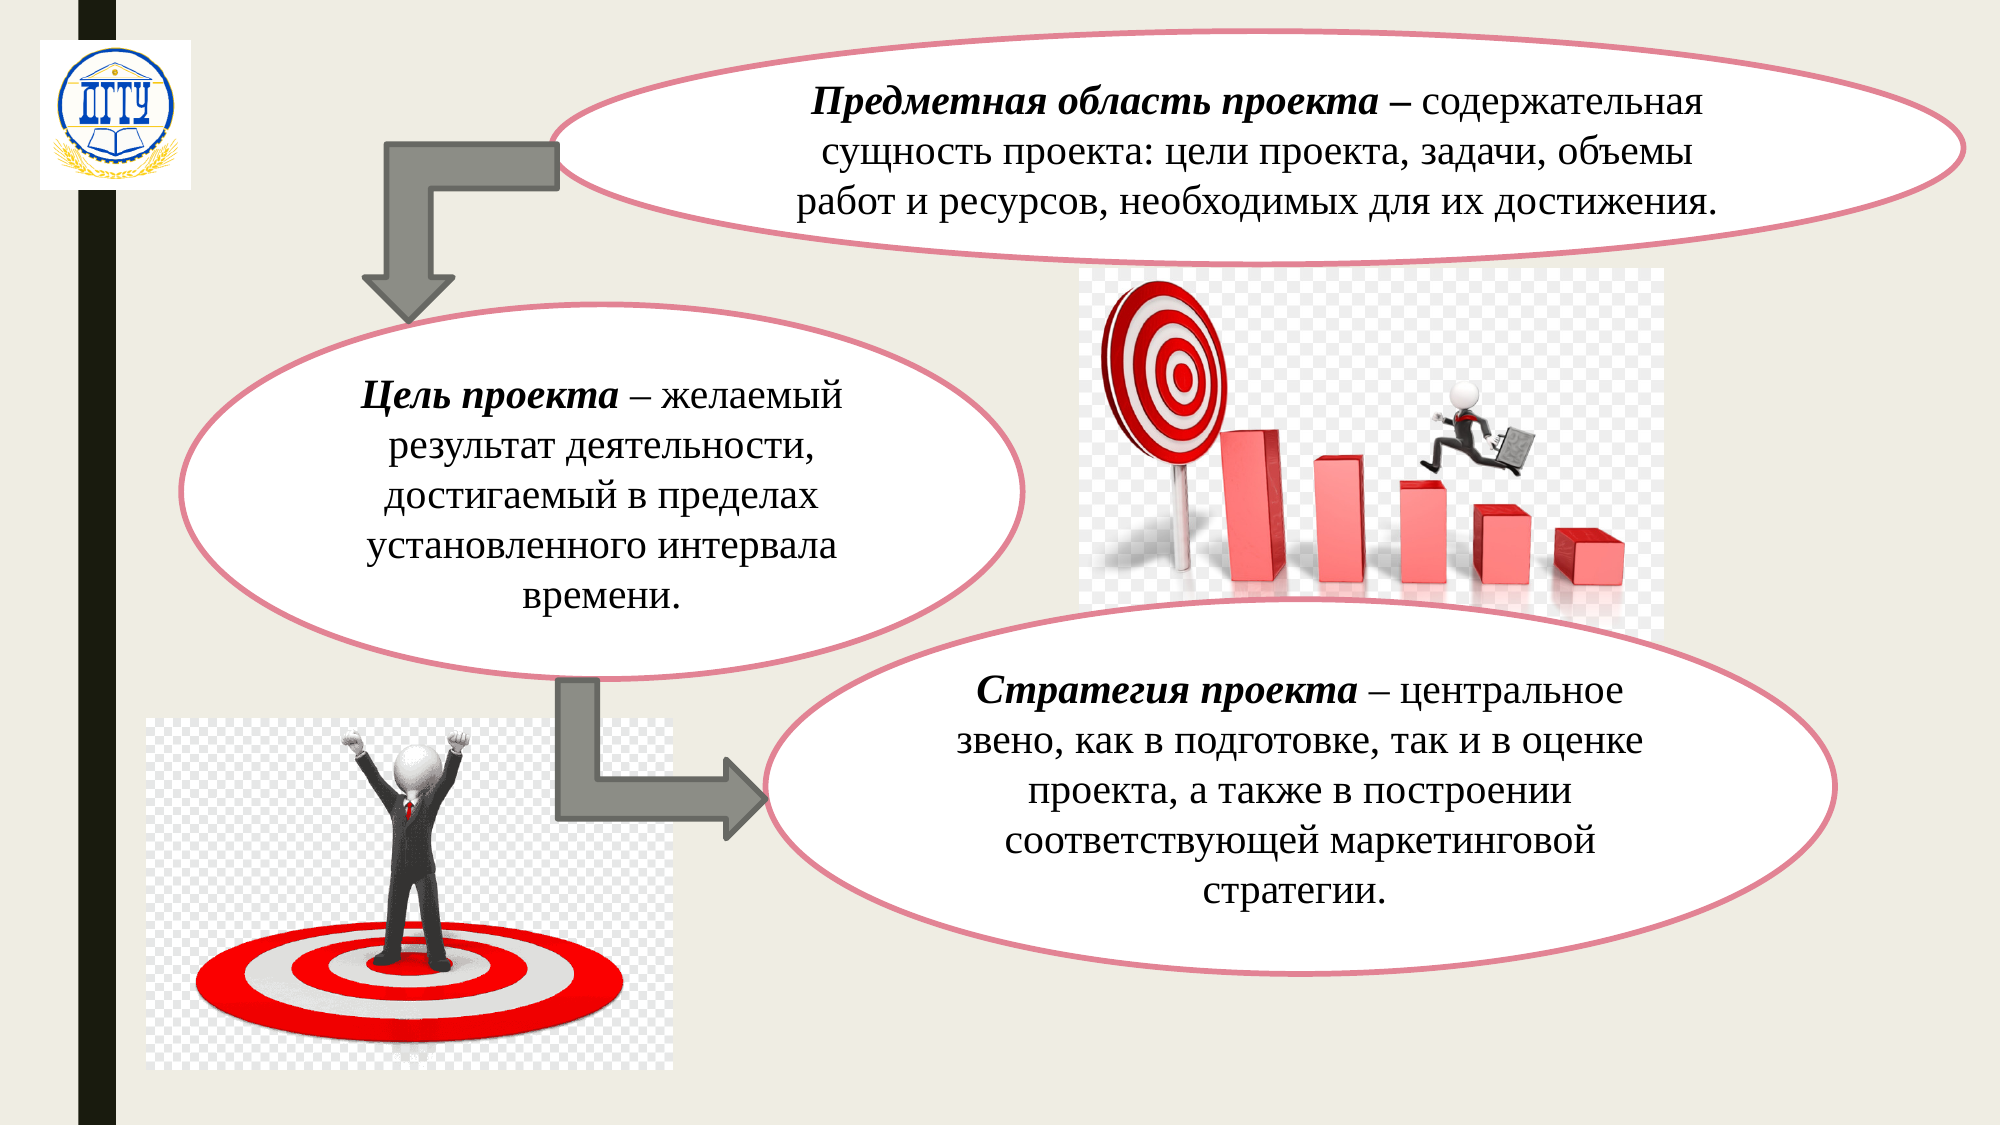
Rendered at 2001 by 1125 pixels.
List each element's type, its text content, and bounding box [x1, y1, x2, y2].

picture [1079, 268, 1664, 641]
text_box [673, 756, 769, 842]
text_box [361, 141, 560, 325]
text_box Предметная область проекта – содержательная сущность проекта: цели проекта, задачи, объемы работ и ресурсов, необходимых для их достижения. [549, 28, 1967, 268]
text_box Цель проекта – желаемый результат деятельности, достигаемый в пределах установленного интервала времени. [178, 301, 1026, 682]
text_box Стратегия проекта – центральное звено, как в подготовке, так и в оценке проекта, а также в построении соответствующей маркетинговой стратегии. [762, 613, 1838, 977]
text_box [554, 677, 601, 718]
picture [40, 40, 191, 190]
picture [146, 718, 673, 1070]
